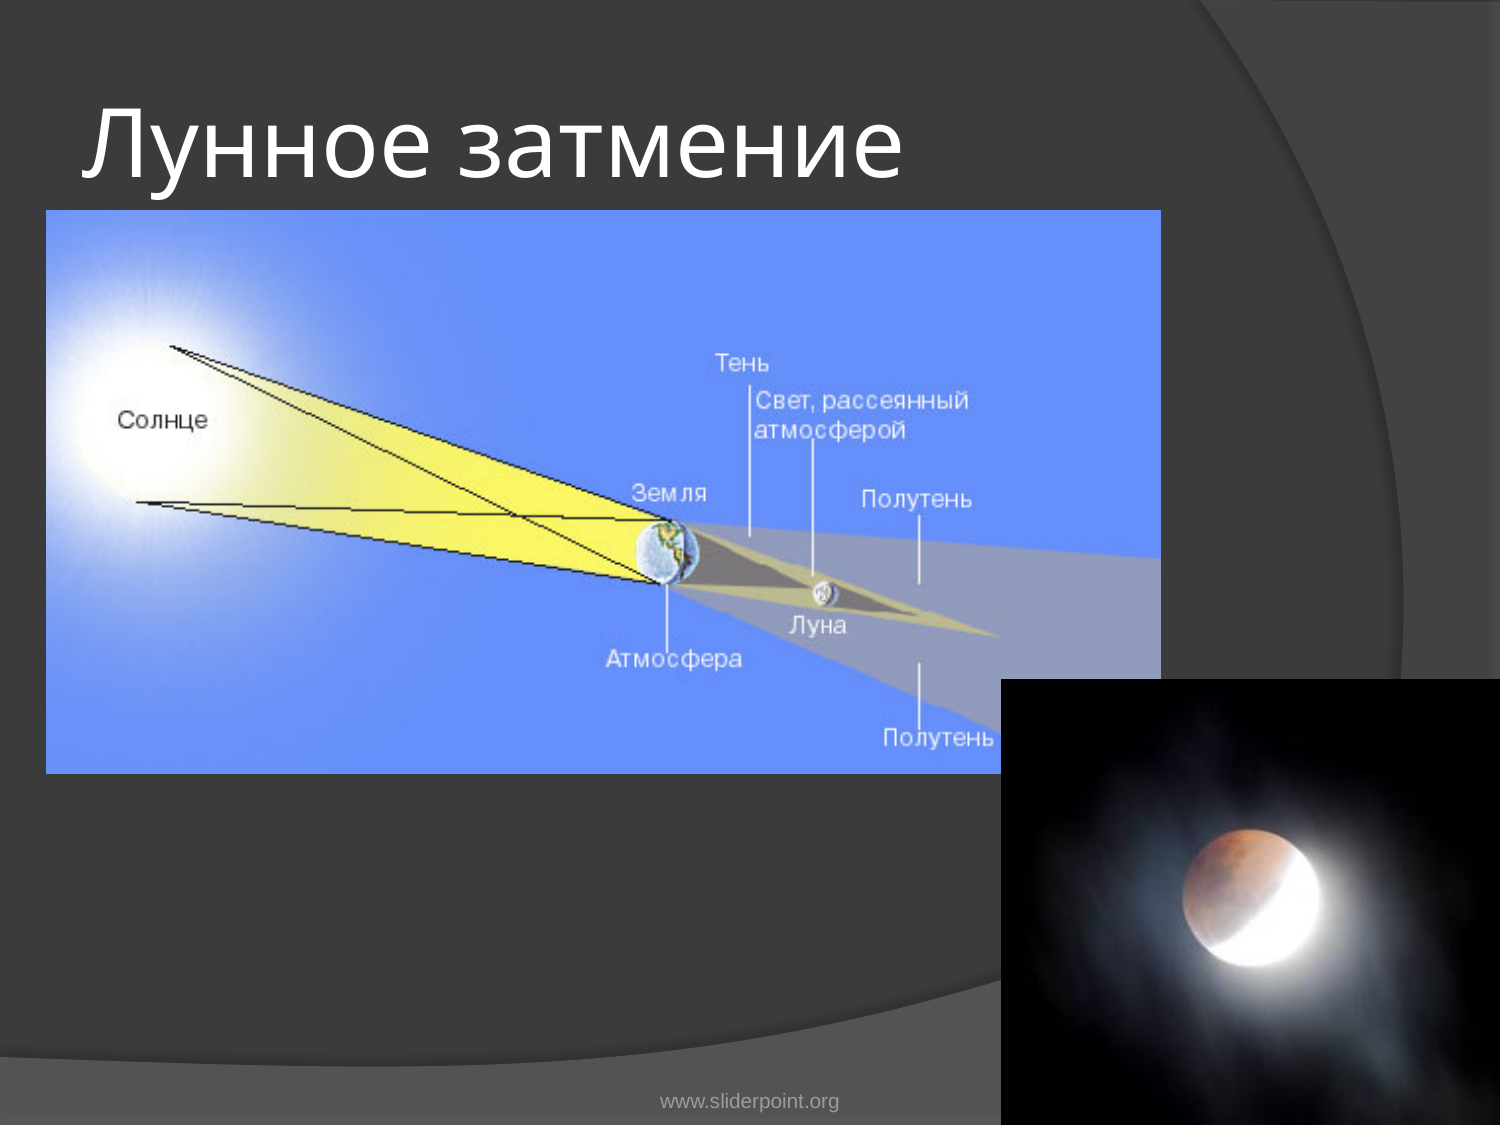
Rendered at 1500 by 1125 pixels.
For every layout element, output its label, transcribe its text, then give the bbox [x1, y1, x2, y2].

picture [1001, 679, 1500, 1125]
picture [46, 210, 1161, 774]
footer www.sliderpoint.org [512, 1053, 988, 1114]
title Лунное затмение [74, 44, 1301, 233]
